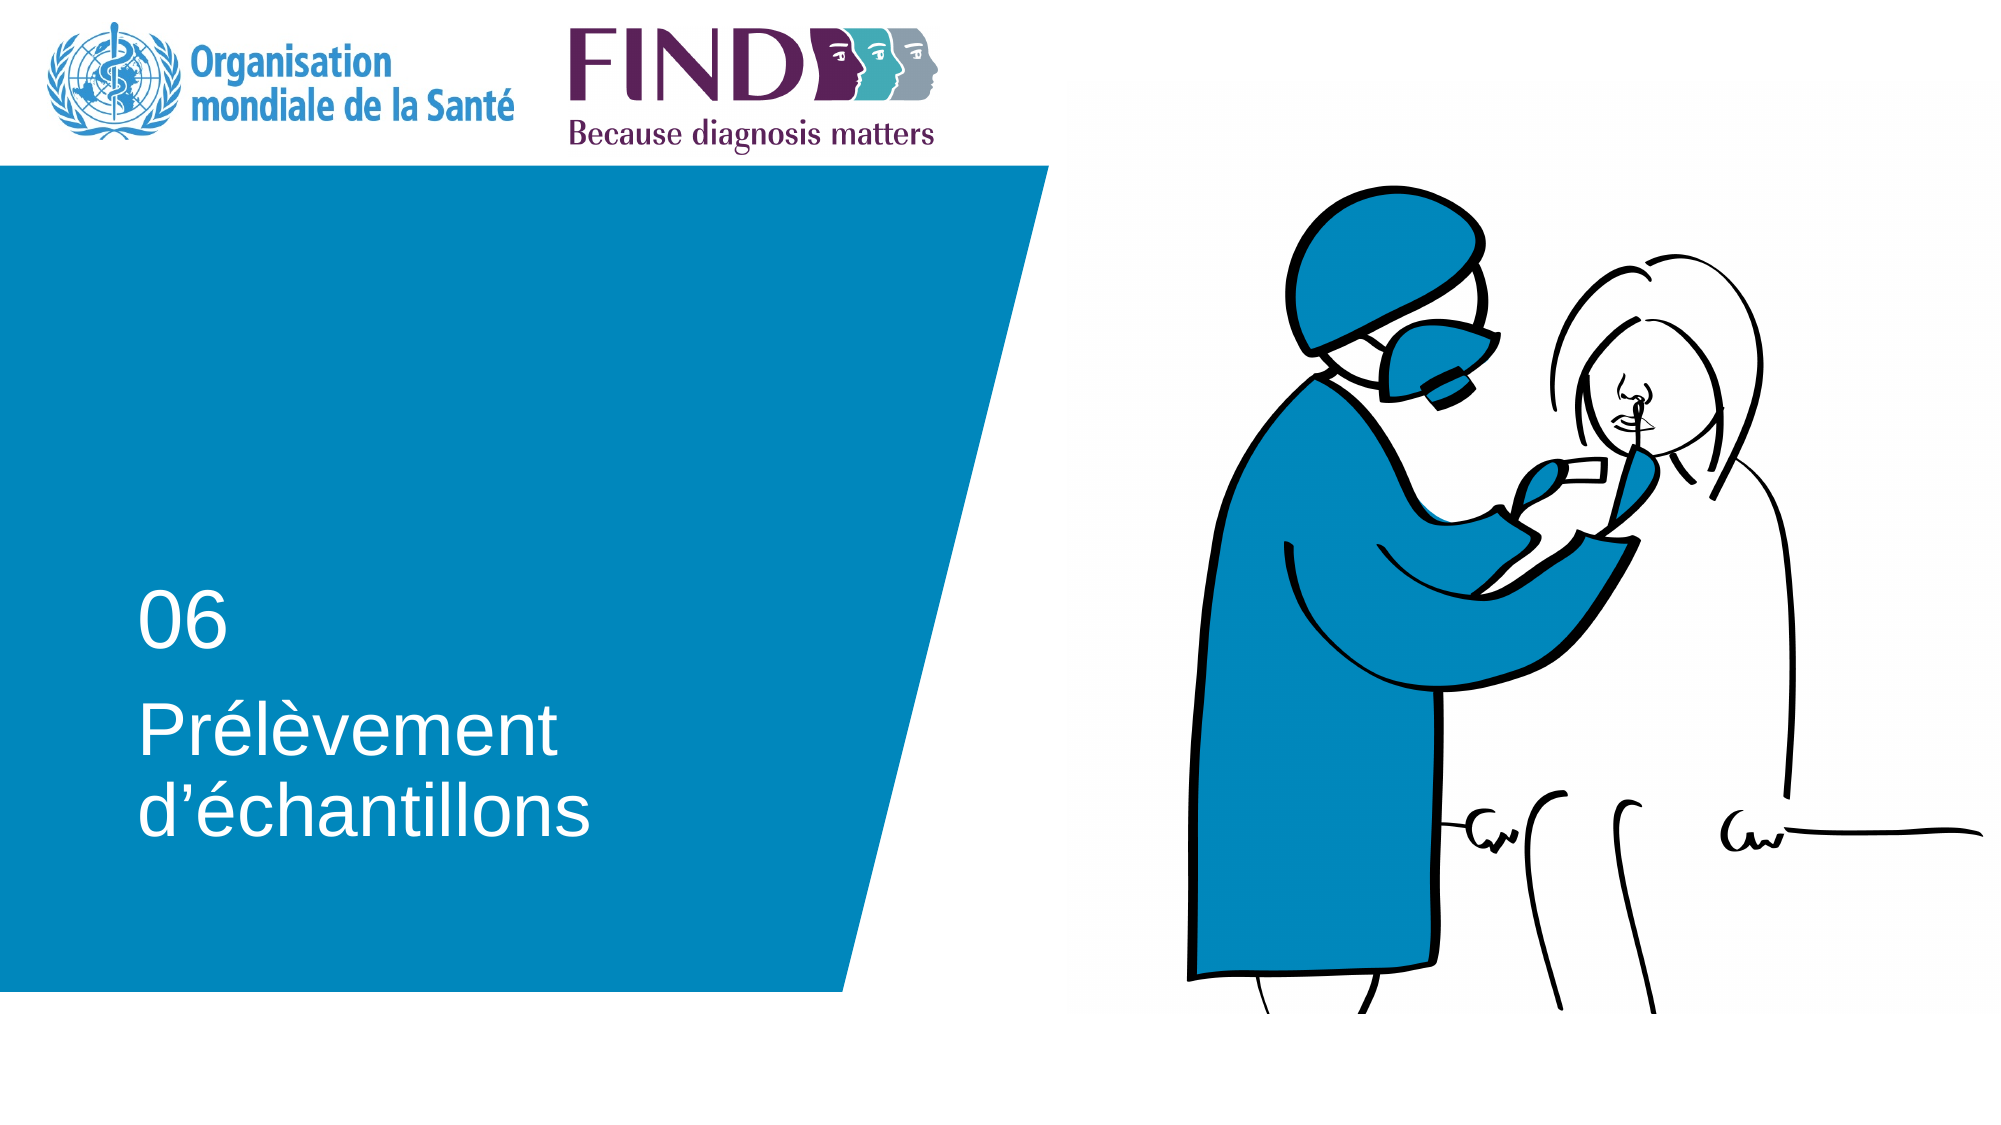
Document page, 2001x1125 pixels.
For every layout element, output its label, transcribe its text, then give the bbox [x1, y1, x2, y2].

picture [47, 22, 514, 140]
picture [1067, 81, 2000, 1014]
picture [568, 26, 940, 157]
subtitle Prélèvement d’échantillons [137, 691, 793, 863]
title 06 [137, 184, 891, 667]
